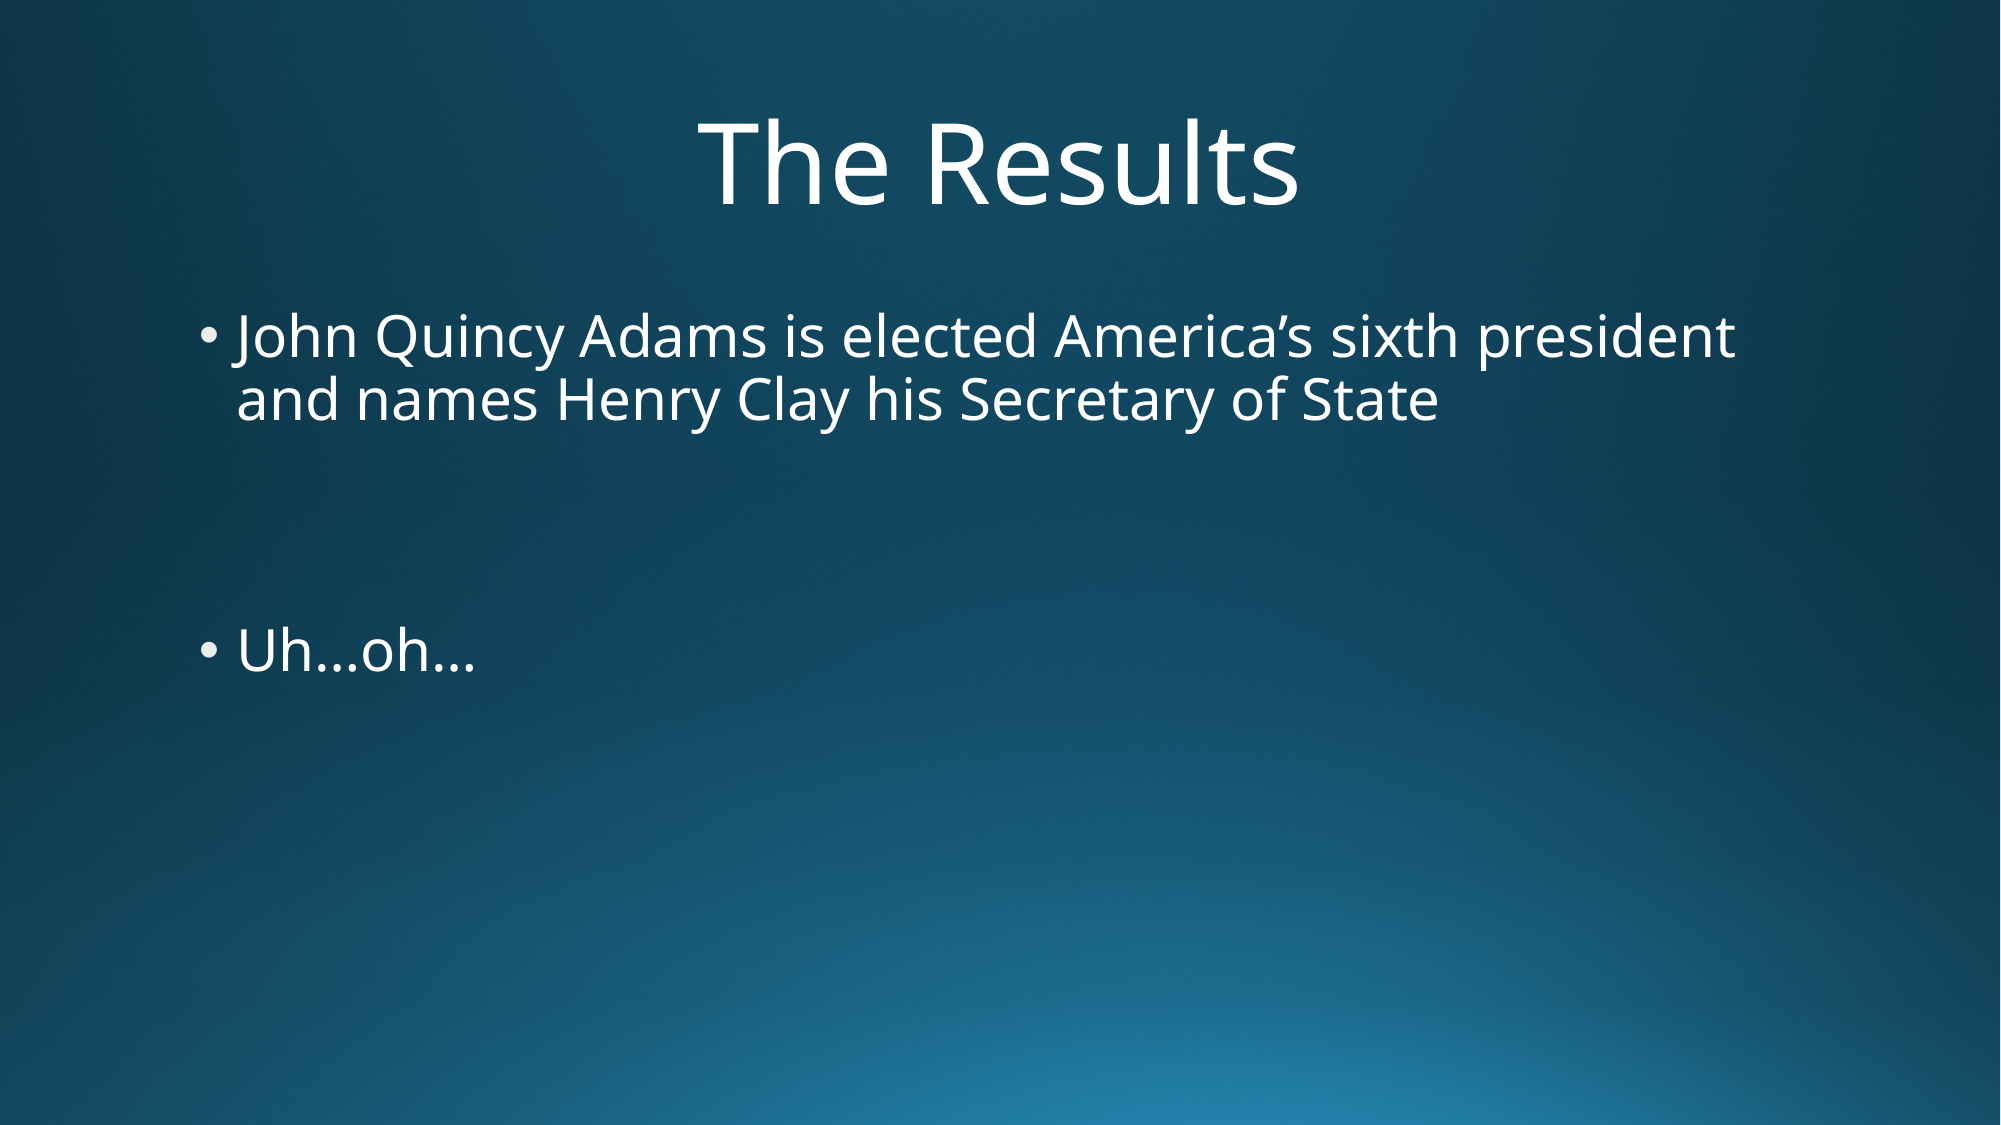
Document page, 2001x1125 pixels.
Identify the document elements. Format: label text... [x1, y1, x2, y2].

title The Results [137, 59, 1863, 278]
picture [0, 0, 2001, 1125]
list John Quincy Adams is elected America’s sixth president and names Henry Clay his Secretary of State Uh…oh… [183, 299, 1863, 1014]
